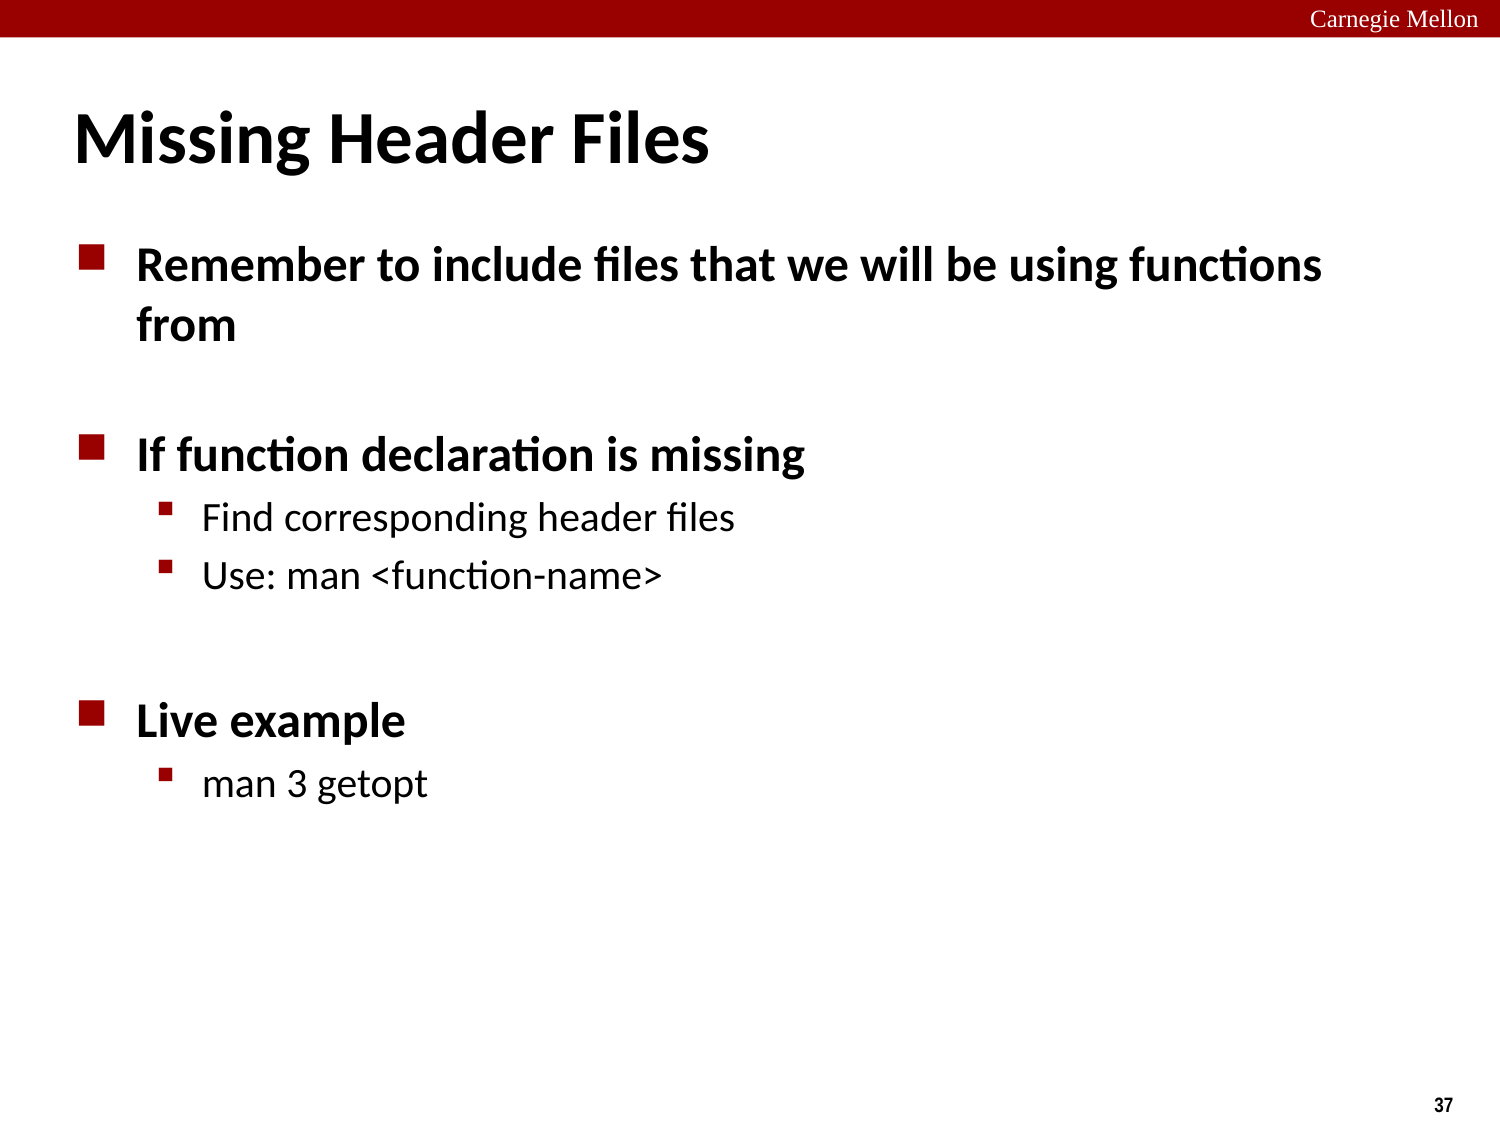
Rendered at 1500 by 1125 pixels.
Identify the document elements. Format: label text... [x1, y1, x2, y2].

title Missing Header Files [58, 32, 1305, 236]
list Remember to include files that we will be using functions from If function declaration is missing Find corresponding header files Use: man <function-name> Live example man 3 getopt [64, 223, 1361, 1040]
